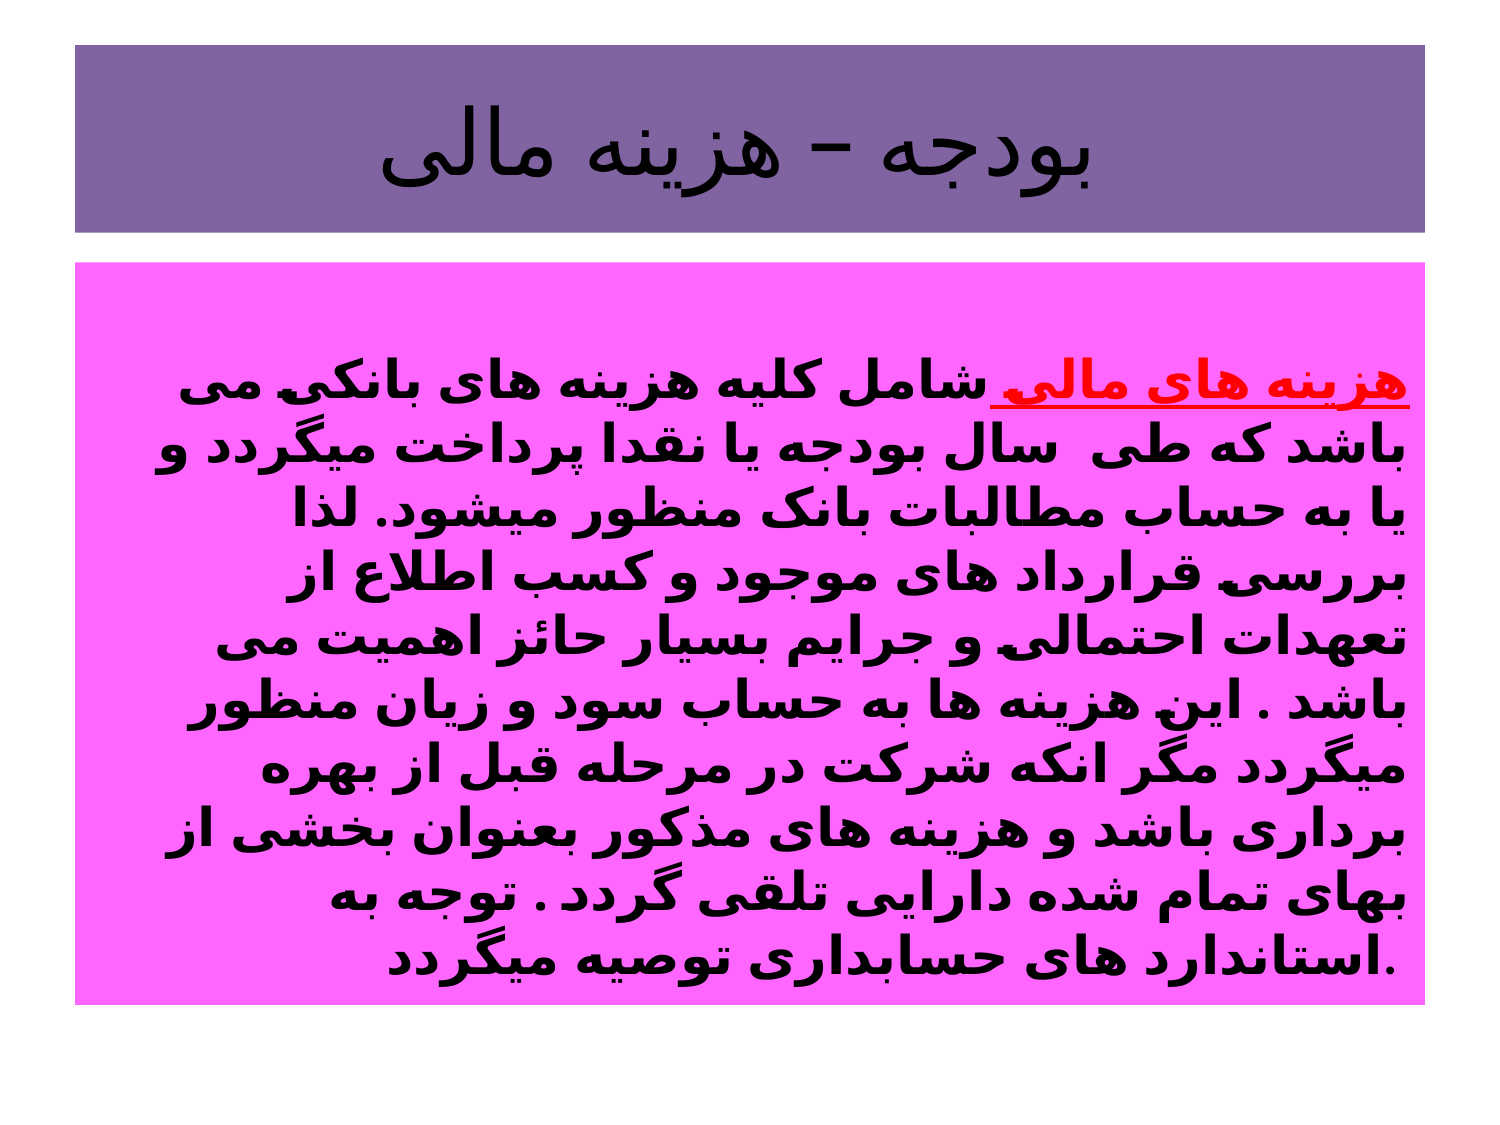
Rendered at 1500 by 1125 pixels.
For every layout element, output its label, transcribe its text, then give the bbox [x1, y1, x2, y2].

title بودجه – هزینه مالی [75, 45, 1425, 233]
list هزینه های مالی شامل کلیه هزینه های بانکی می باشد که طی سال بودجه یا نقدا پرداخت میگردد و یا به حساب مطالبات بانک منظور میشود. لذا بررسی قرارداد های موجود و کسب اطلاع از تعهدات احتمالی و جرایم بسیار حائز اهمیت می باشد . این هزینه ها به حساب سود و زیان منظور میگردد مگر انکه شرکت در مرحله قبل از بهره برداری باشد و هزینه های مذکور بعنوان بخشی از بهای تمام شده دارایی تلقی گردد . توجه به استاندارد های حسابداری توصیه میگردد. [75, 262, 1425, 1005]
